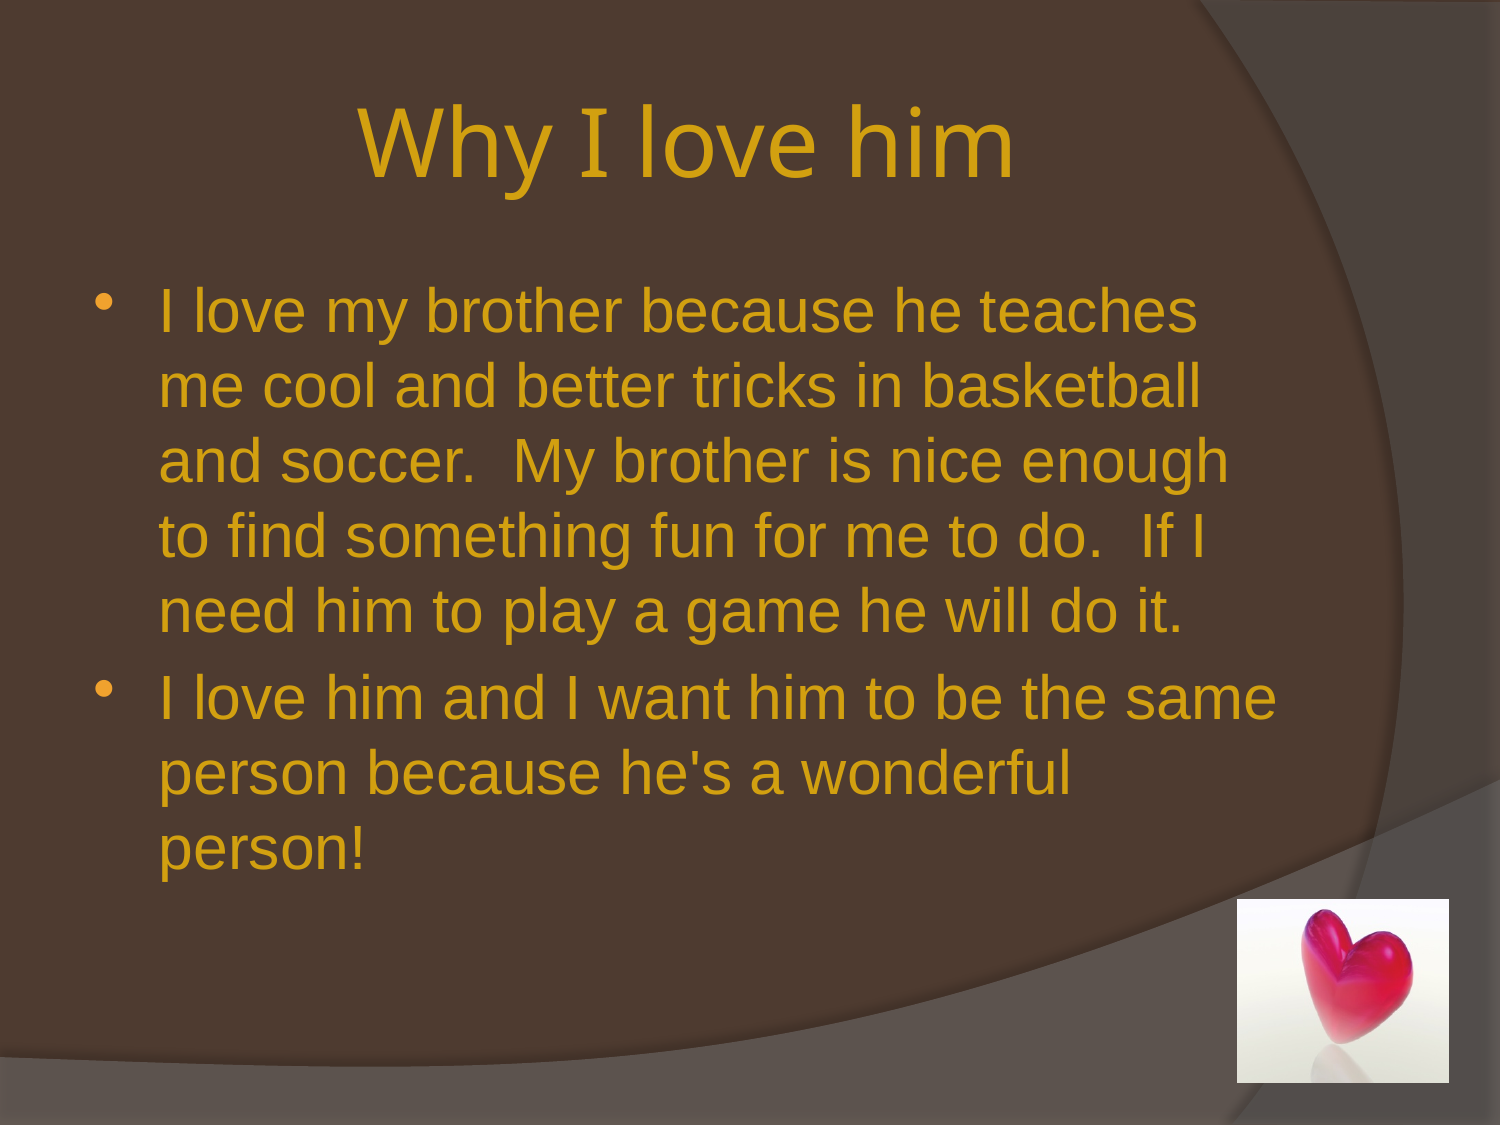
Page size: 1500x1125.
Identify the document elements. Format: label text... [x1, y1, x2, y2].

picture [1237, 899, 1450, 1083]
title Why I love him [75, 45, 1300, 233]
list I love my brother because he teaches me cool and better tricks in basketball and soccer. My brother is nice enough to find something fun for me to do. If I need him to play a game he will do it. I love him and I want him to be the same person because he's a wonderful person! [75, 262, 1300, 1005]
